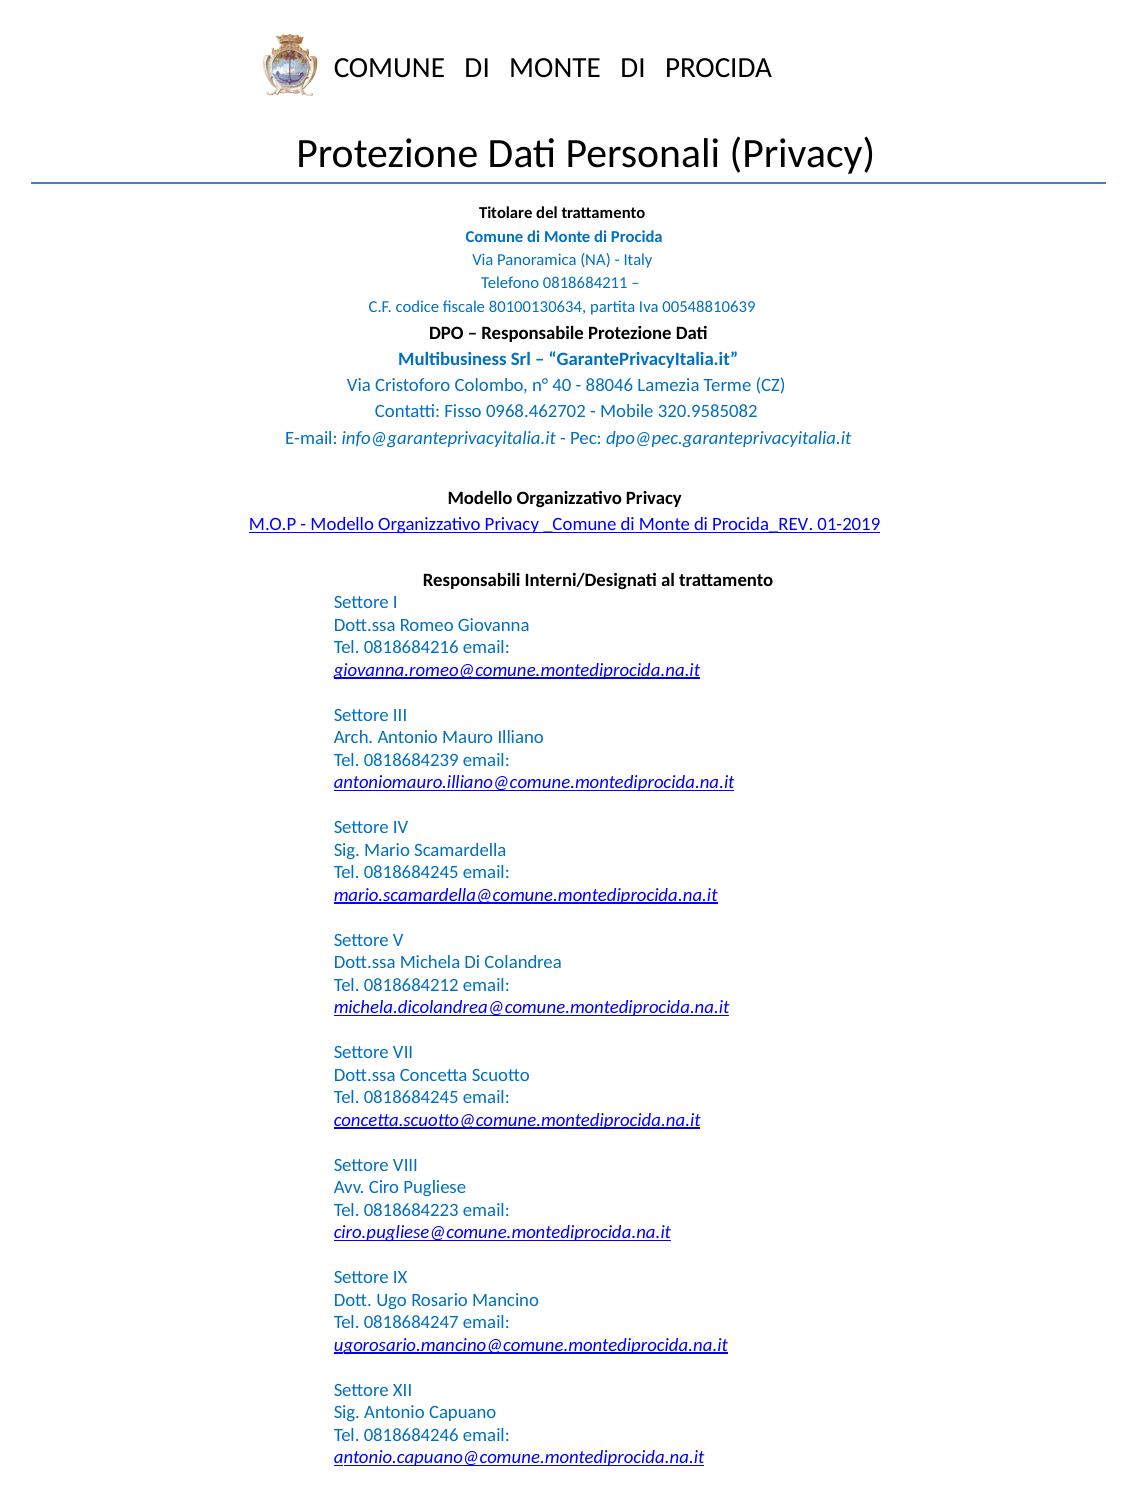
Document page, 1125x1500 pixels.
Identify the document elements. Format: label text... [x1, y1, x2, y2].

text_box DPO – Responsabile Protezione Dati Multibusiness Srl – “GarantePrivacyItalia.it” Via Cristoforo Colombo, n° 40 - 88046 Lamezia Terme (CZ) Contatti: Fisso 0968.462702 - Mobile 320.9585082 E-mail: info@garanteprivacyitalia.it - Pec: dpo@pec.garanteprivacyitalia.it [131, 312, 1006, 455]
text_box COMUNE DI MONTE DI PROCIDA [322, 41, 953, 91]
text_box Responsabili Interni/Designati al trattamento Settore I Dott.ssa Romeo Giovanna Tel. 0818684216 email: giovanna.romeo@comune.montediprocida.na.it Settore III Arch. Antonio Mauro Illiano Tel. 0818684239 email: antoniomauro.illiano@comune.montediprocida.na.it Settore IV Sig. Mario Scamardella Tel. 0818684245 email: mario.scamardella@comune.montediprocida.na.it Settore V Dott.ssa Michela Di Colandrea Tel. 0818684212 email: michela.dicolandrea@comune.montediprocida.na.it Settore VII Dott.ssa Concetta Scuotto Tel. 0818684245 email: concetta.scuotto@comune.montediprocida.na.it Settore VIII Avv. Ciro Pugliese Tel. 0818684223 email: ciro.pugliese@comune.montediprocida.na.it Settore IX Dott. Ugo Rosario Mancino Tel. 0818684247 email: ugorosario.mancino@comune.montediprocida.na.it Settore XII Sig. Antonio Capuano Tel. 0818684246 email: antonio.capuano@comune.montediprocida.na.it [318, 620, 882, 1500]
picture [261, 31, 318, 98]
subtitle Titolare del trattamento Comune di Monte di Procida Via Panoramica (NA) - Italy Telefono 0818684211 – C.F. codice fiscale 80100130634, partita Iva 00548810639 [125, 194, 1000, 325]
title Protezione Dati Personali (Privacy) [113, 100, 1070, 182]
text_box Modello Organizzativo Privacy M.O.P - Modello Organizzativo Privacy _Comune di Monte di Procida_REV. 01-2019 [125, 478, 1000, 620]
